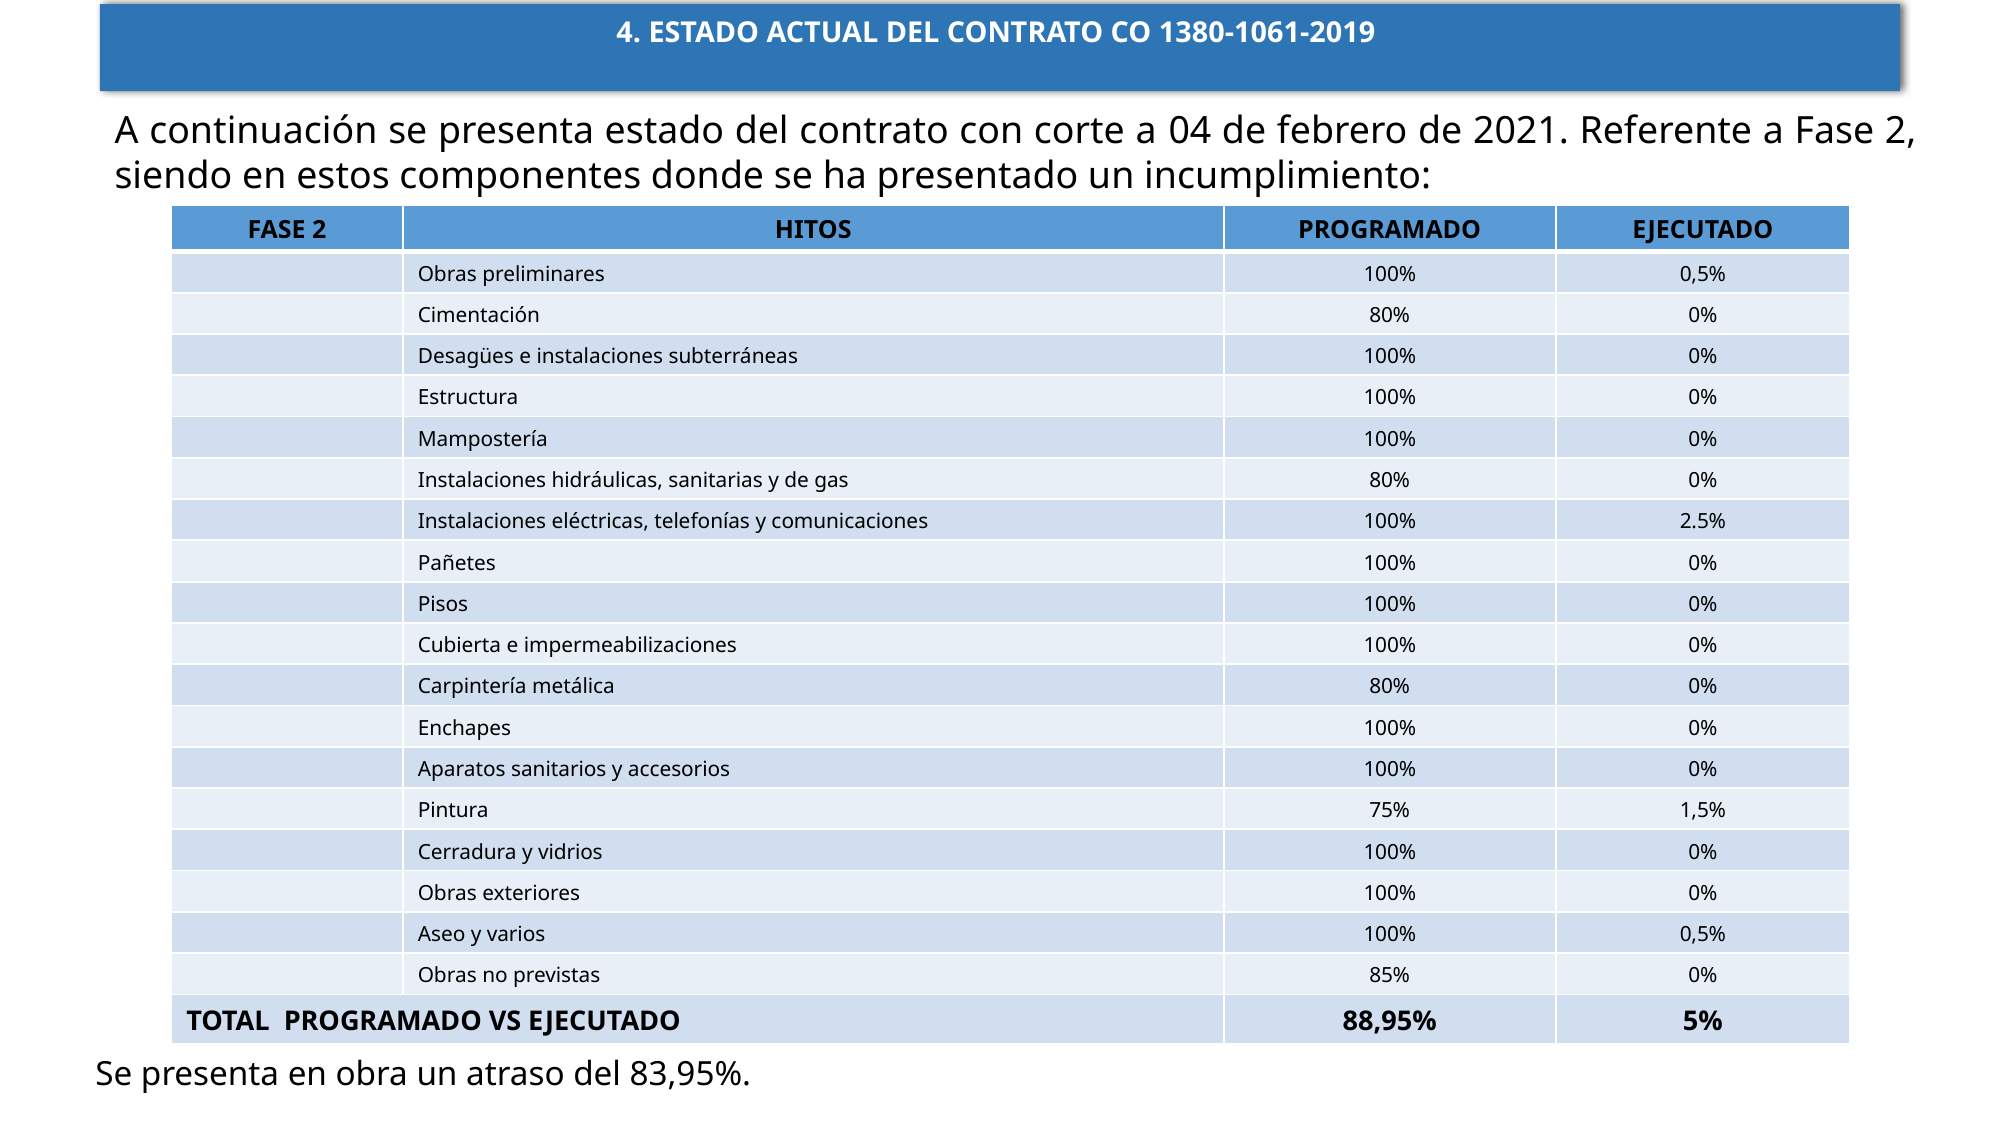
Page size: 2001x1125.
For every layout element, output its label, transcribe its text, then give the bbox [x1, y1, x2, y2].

table_cell 0% [1557, 583, 1849, 622]
table_cell [172, 624, 402, 663]
table_cell 5% [1557, 995, 1849, 1043]
table_cell [172, 913, 402, 952]
table_cell 85% [1225, 954, 1555, 994]
table_cell Instalaciones hidráulicas, sanitarias y de gas [404, 459, 1223, 498]
table_cell 0% [1557, 830, 1849, 870]
table_cell [172, 871, 402, 911]
table_header EJECUTADO [1557, 206, 1849, 249]
text_box 4. ESTADO ACTUAL DEL CONTRATO CO 1380-1061-2019 [99, 4, 1900, 92]
table_cell 0% [1557, 294, 1849, 333]
table_cell 100% [1225, 706, 1555, 746]
table_cell Aseo y varios [404, 913, 1223, 952]
table_cell 100% [1225, 376, 1555, 416]
table_cell 0% [1557, 417, 1849, 457]
table_cell 100% [1225, 254, 1555, 292]
table_cell [172, 541, 402, 581]
table_cell Enchapes [404, 706, 1223, 746]
table_cell 0% [1557, 459, 1849, 498]
table_cell 0,5% [1557, 913, 1849, 952]
table_cell Carpintería metálica [404, 665, 1223, 705]
text_box Se presenta en obra un atraso del 83,95%. [80, 1044, 1881, 1100]
table_cell 100% [1225, 624, 1555, 663]
table_cell [172, 459, 402, 498]
table_cell 100% [1225, 830, 1555, 870]
table_cell 88,95% [1225, 995, 1555, 1043]
table_cell 0% [1557, 624, 1849, 663]
table_cell [172, 376, 402, 416]
table_cell Instalaciones eléctricas, telefonías y comunicaciones [404, 500, 1223, 539]
table_cell 100% [1225, 541, 1555, 581]
table_cell 0% [1557, 376, 1849, 416]
table_cell Pintura [404, 789, 1223, 828]
table_cell 0% [1557, 954, 1849, 994]
table_cell Obras no previstas [404, 954, 1223, 994]
table_cell Estructura [404, 376, 1223, 416]
table_cell 80% [1225, 459, 1555, 498]
table_cell Cerradura y vidrios [404, 830, 1223, 870]
table_cell Cubierta e impermeabilizaciones [404, 624, 1223, 663]
table_cell 100% [1225, 583, 1555, 622]
table_header PROGRAMADO [1225, 206, 1555, 249]
table_cell 1,5% [1557, 789, 1849, 828]
table_cell [172, 789, 402, 828]
table_cell [172, 583, 402, 622]
text_box A continuación se presenta estado del contrato con corte a 04 de febrero de 2021. Referente a Fase 2, siendo en estos componentes donde se ha presentado un incumplimiento: [99, 98, 1932, 204]
table_cell Obras exteriores [404, 871, 1223, 911]
table_cell Aparatos sanitarios y accesorios [404, 748, 1223, 787]
table_cell 100% [1225, 417, 1555, 457]
table_cell 0% [1557, 706, 1849, 746]
table_cell [172, 954, 402, 994]
table_cell 80% [1225, 294, 1555, 333]
table_cell [172, 335, 402, 374]
table_cell 0% [1557, 748, 1849, 787]
table_cell [172, 294, 402, 333]
table_cell [172, 665, 402, 705]
table_cell [172, 830, 402, 870]
table_header FASE 2 [172, 206, 402, 249]
table_cell 0,5% [1557, 254, 1849, 292]
table_cell [172, 254, 402, 292]
table_cell 100% [1225, 748, 1555, 787]
table_cell [172, 748, 402, 787]
table_cell 0% [1557, 335, 1849, 374]
table_cell 0% [1557, 871, 1849, 911]
table_cell [172, 500, 402, 539]
table_cell Pañetes [404, 541, 1223, 581]
table_cell 80% [1225, 665, 1555, 705]
table_cell 2.5% [1557, 500, 1849, 539]
table_cell 0% [1557, 665, 1849, 705]
table_cell 100% [1225, 871, 1555, 911]
table_cell [172, 706, 402, 746]
table_cell TOTAL PROGRAMADO VS EJECUTADO [172, 995, 1223, 1043]
table_cell 0% [1557, 541, 1849, 581]
table_cell 100% [1225, 500, 1555, 539]
table_cell Obras preliminares [404, 254, 1223, 292]
table_cell 75% [1225, 789, 1555, 828]
table_cell [172, 417, 402, 457]
table_cell Mampostería [404, 417, 1223, 457]
table_cell 100% [1225, 335, 1555, 374]
table_cell 100% [1225, 913, 1555, 952]
table_cell Pisos [404, 583, 1223, 622]
table_cell Desagües e instalaciones subterráneas [404, 335, 1223, 374]
table_cell Cimentación [404, 294, 1223, 333]
table_header HITOS [404, 206, 1223, 249]
